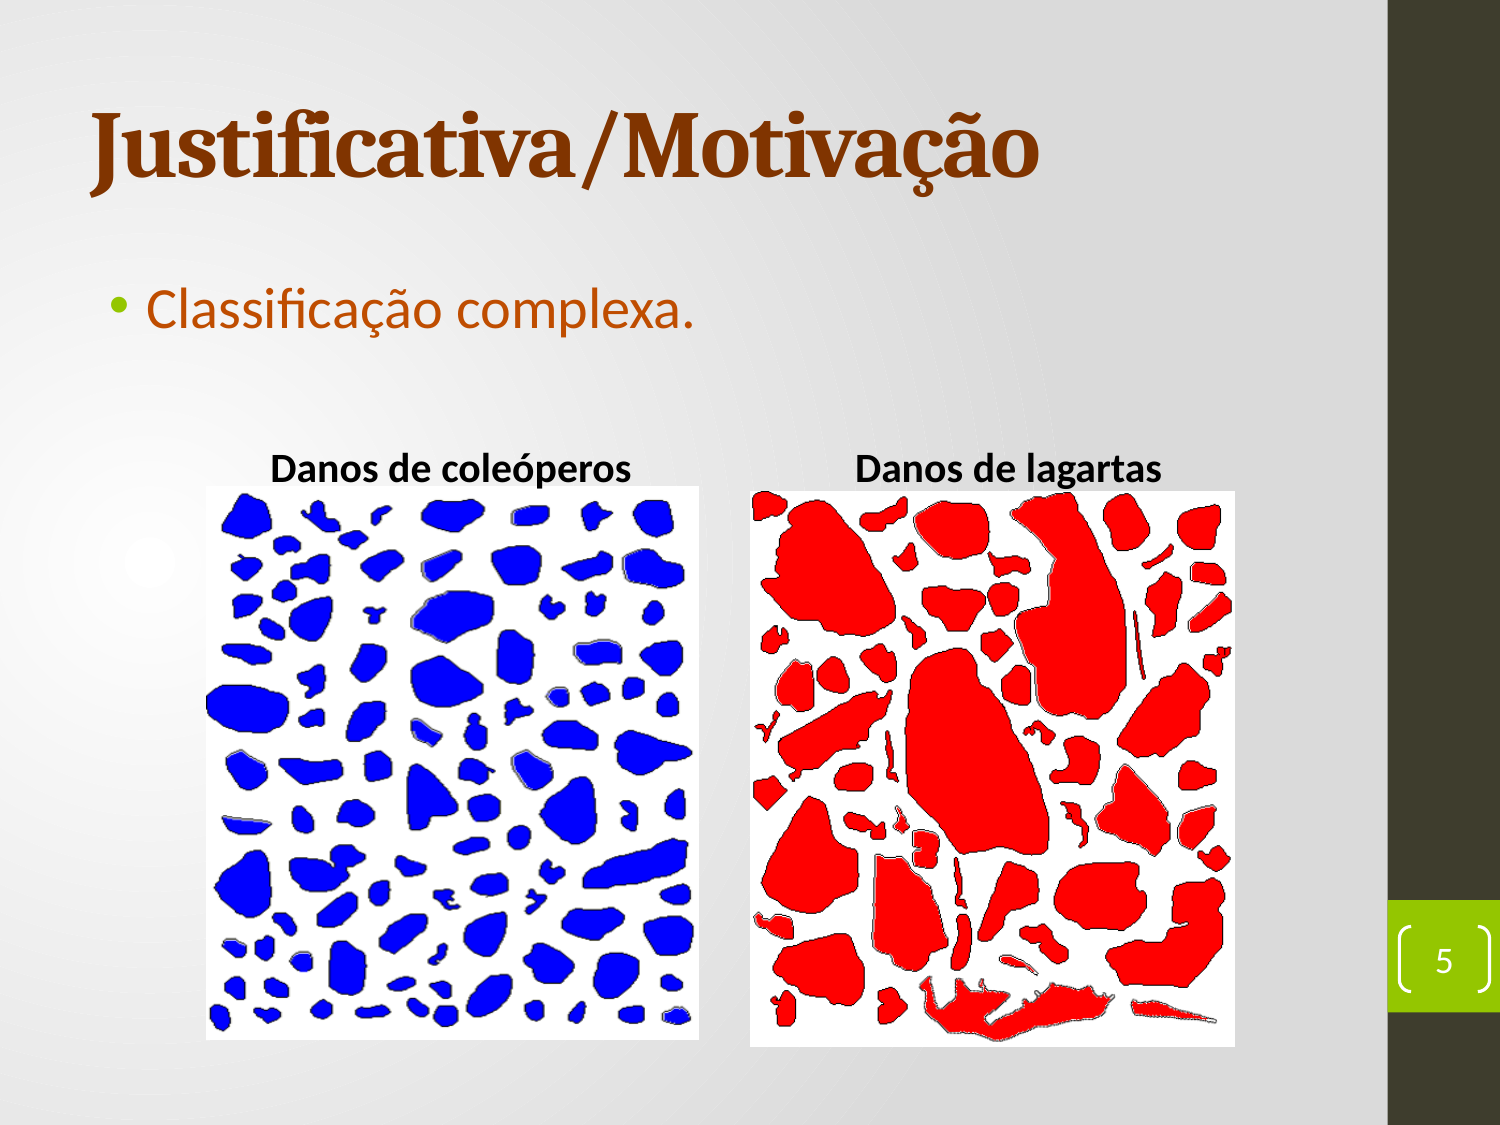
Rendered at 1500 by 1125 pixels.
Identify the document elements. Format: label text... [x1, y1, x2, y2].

title Justificativa/Motivação [75, 45, 1325, 233]
text_box Danos de lagartas [840, 432, 1235, 485]
text_box Danos de coleóperos [255, 432, 650, 479]
list Classificação complexa. [75, 262, 1325, 1050]
slide_number 5 [1397, 924, 1492, 994]
picture [749, 491, 1235, 1048]
picture [206, 486, 700, 1041]
